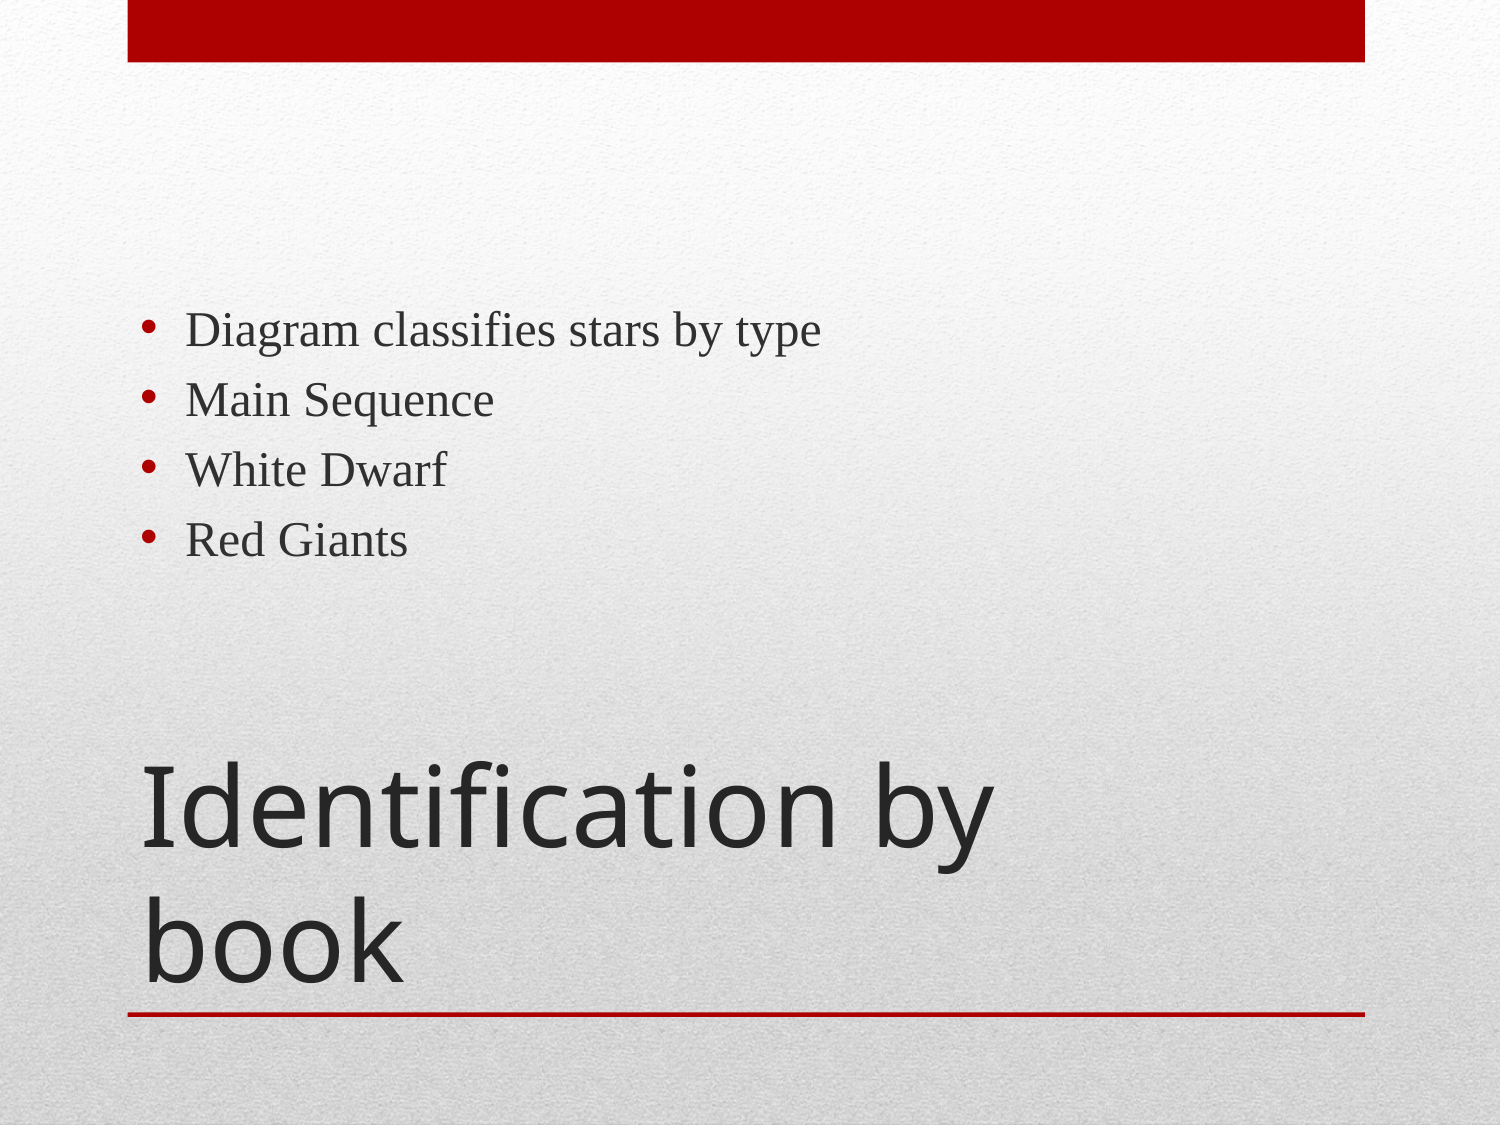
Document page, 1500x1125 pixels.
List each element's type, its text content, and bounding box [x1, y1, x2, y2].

title Identification by book [125, 750, 1238, 1013]
list Diagram classifies stars by type Main Sequence White Dwarf Red Giants [125, 112, 1363, 750]
